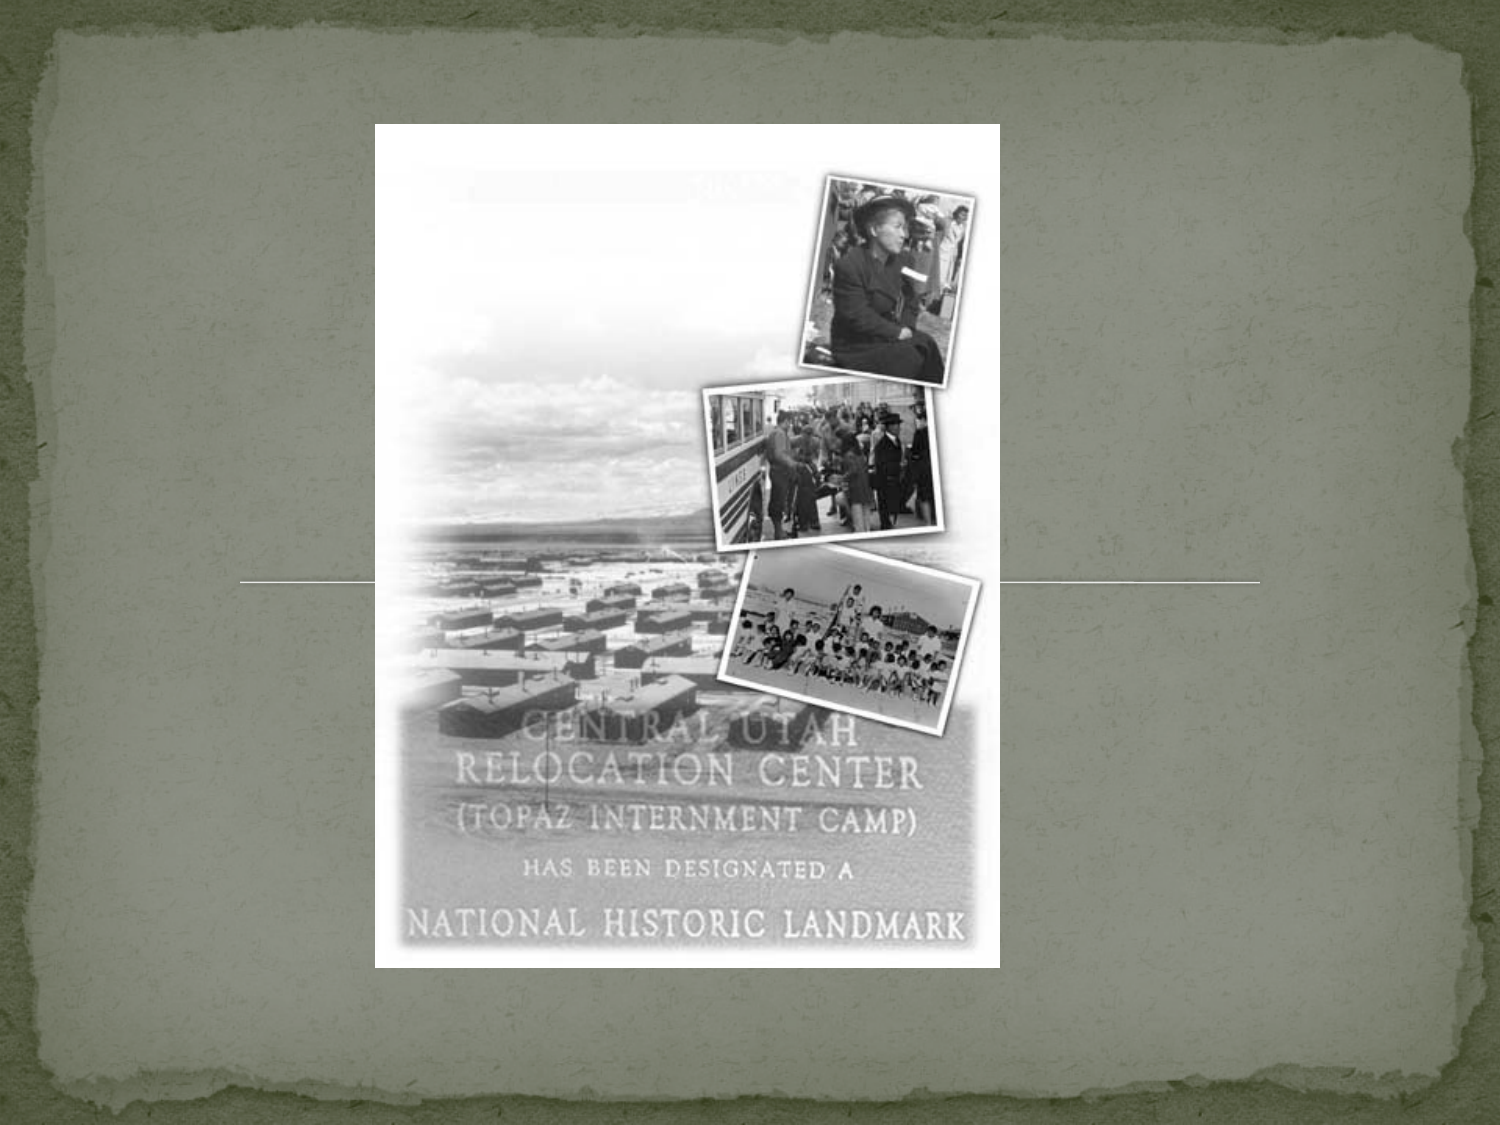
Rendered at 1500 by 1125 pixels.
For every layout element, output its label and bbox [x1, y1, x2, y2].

picture [375, 124, 1000, 968]
